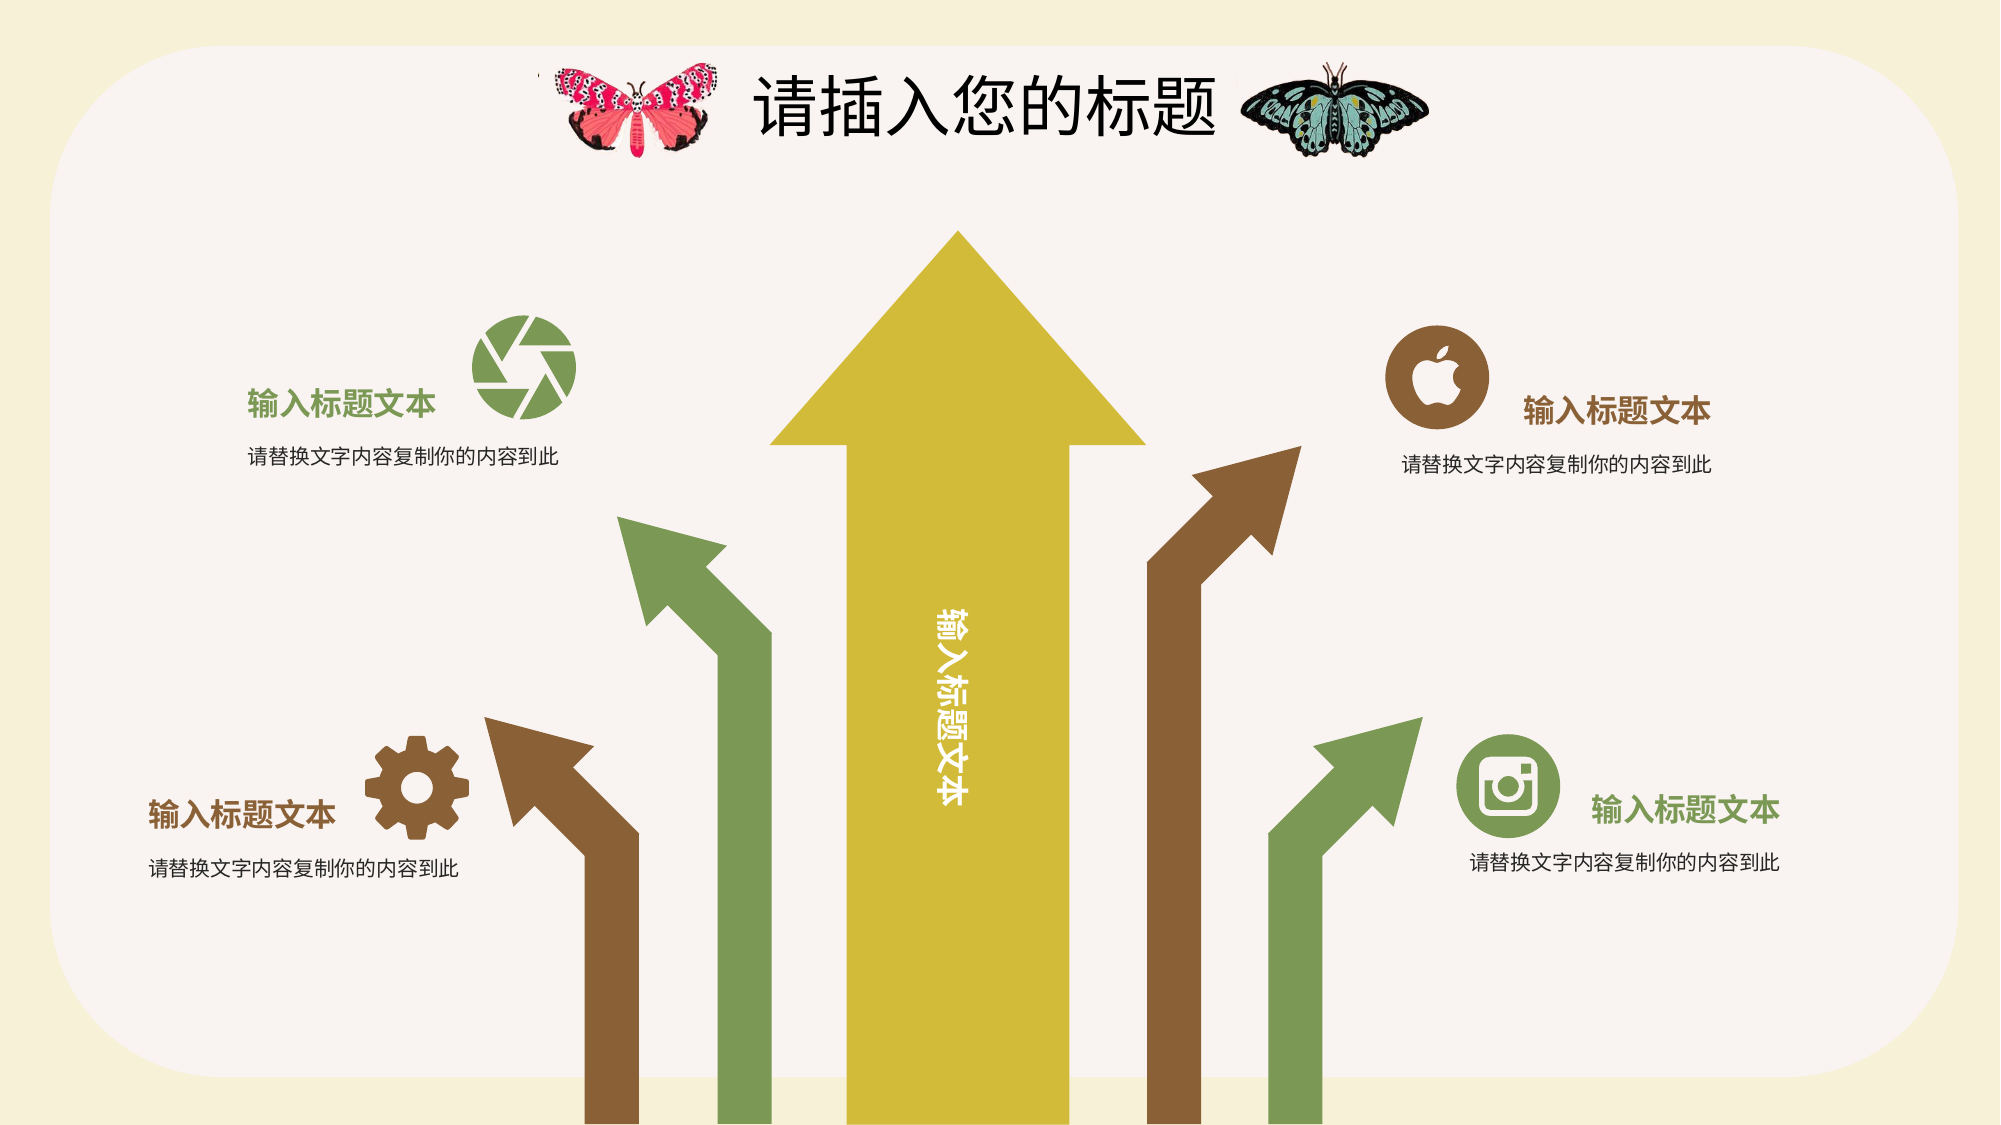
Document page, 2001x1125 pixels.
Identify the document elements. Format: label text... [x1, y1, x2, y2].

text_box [495, 688, 639, 1125]
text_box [1268, 688, 1413, 1125]
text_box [247, 315, 595, 517]
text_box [148, 735, 495, 929]
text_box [627, 488, 772, 1124]
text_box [1434, 734, 1781, 923]
text_box 请插入您的标题 [736, 57, 1234, 152]
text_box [1366, 325, 1713, 525]
picture [1235, 57, 1433, 164]
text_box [769, 230, 1147, 1125]
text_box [1137, 456, 1330, 1124]
picture [538, 47, 735, 162]
